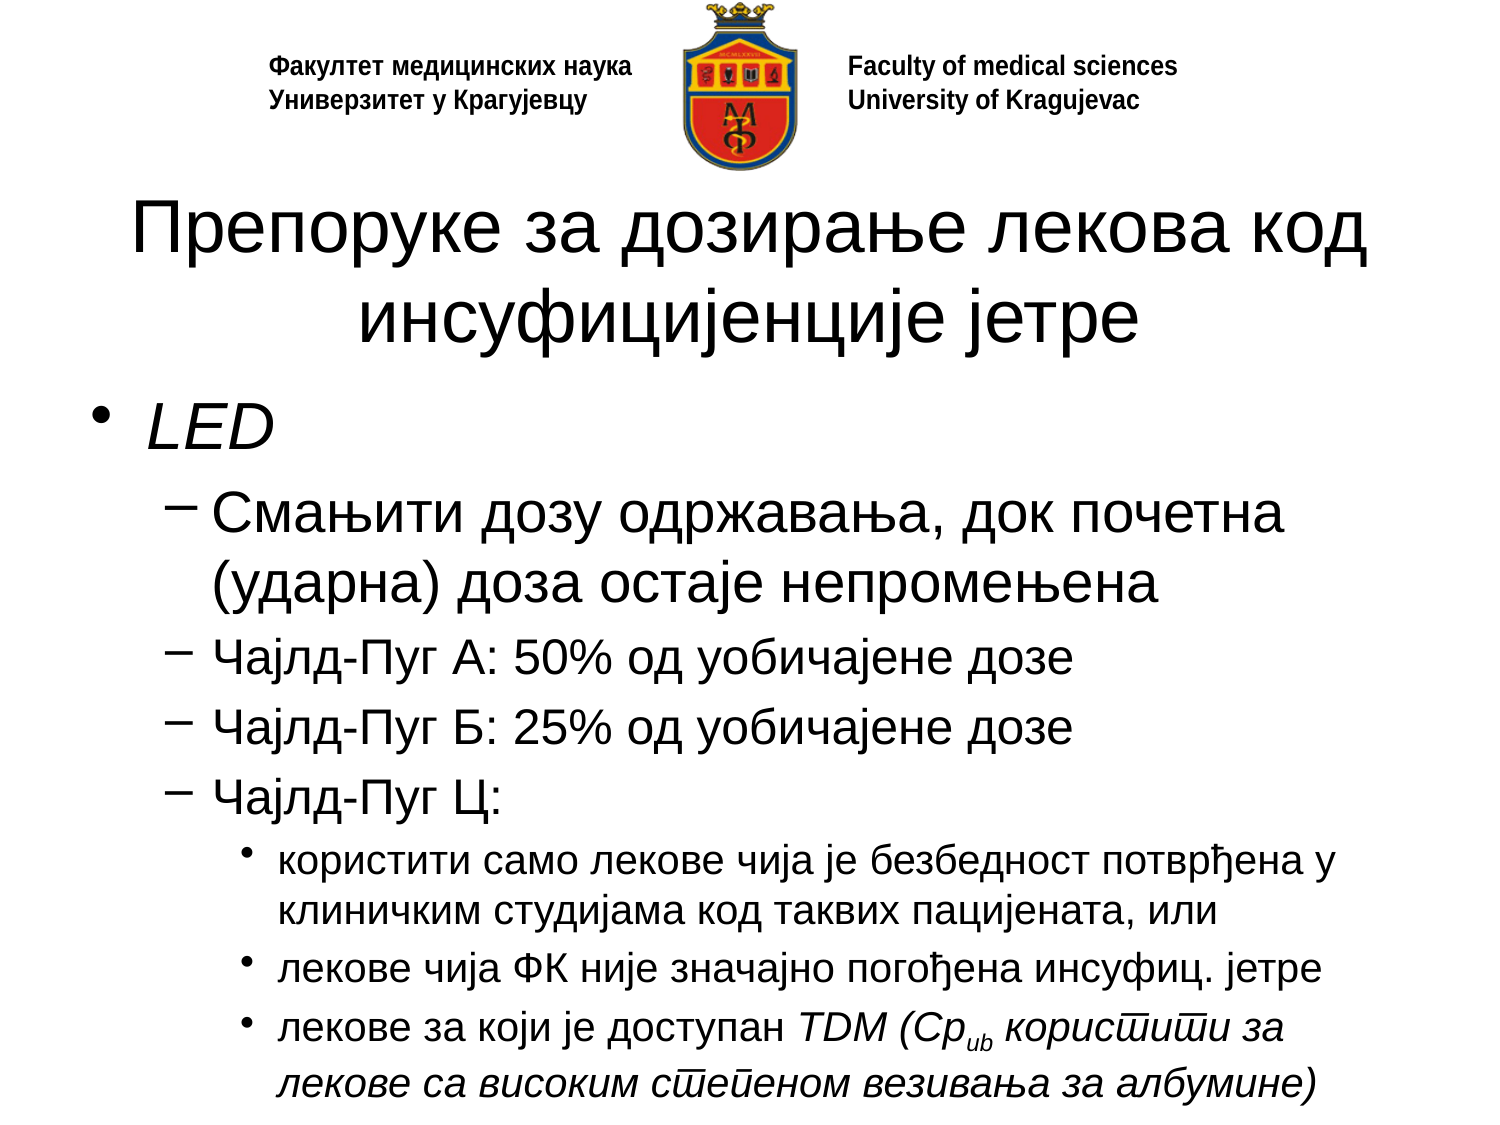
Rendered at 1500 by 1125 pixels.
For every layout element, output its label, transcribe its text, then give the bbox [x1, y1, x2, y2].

list LED Смањити дозу одржавања, док почетна (ударна) доза остаје непромењена Чајлд-Пуг А: 50% од уобичајене дозе Чајлд-Пуг Б: 25% од уобичајене дозе Чајлд-Пуг Ц: користити само лекове чија је безбедност потврђена у клиничким студијама код таквих пацијената, или лекове чија ФК није значајно погођена инсуфиц. јетре лекове за који је доступан TDM (Cpub користити за лекове са високим степеном везивања за албумине) [74, 374, 1426, 1118]
title Препоруке за дозирање лекова код инсуфицијенције јетре [74, 173, 1426, 362]
